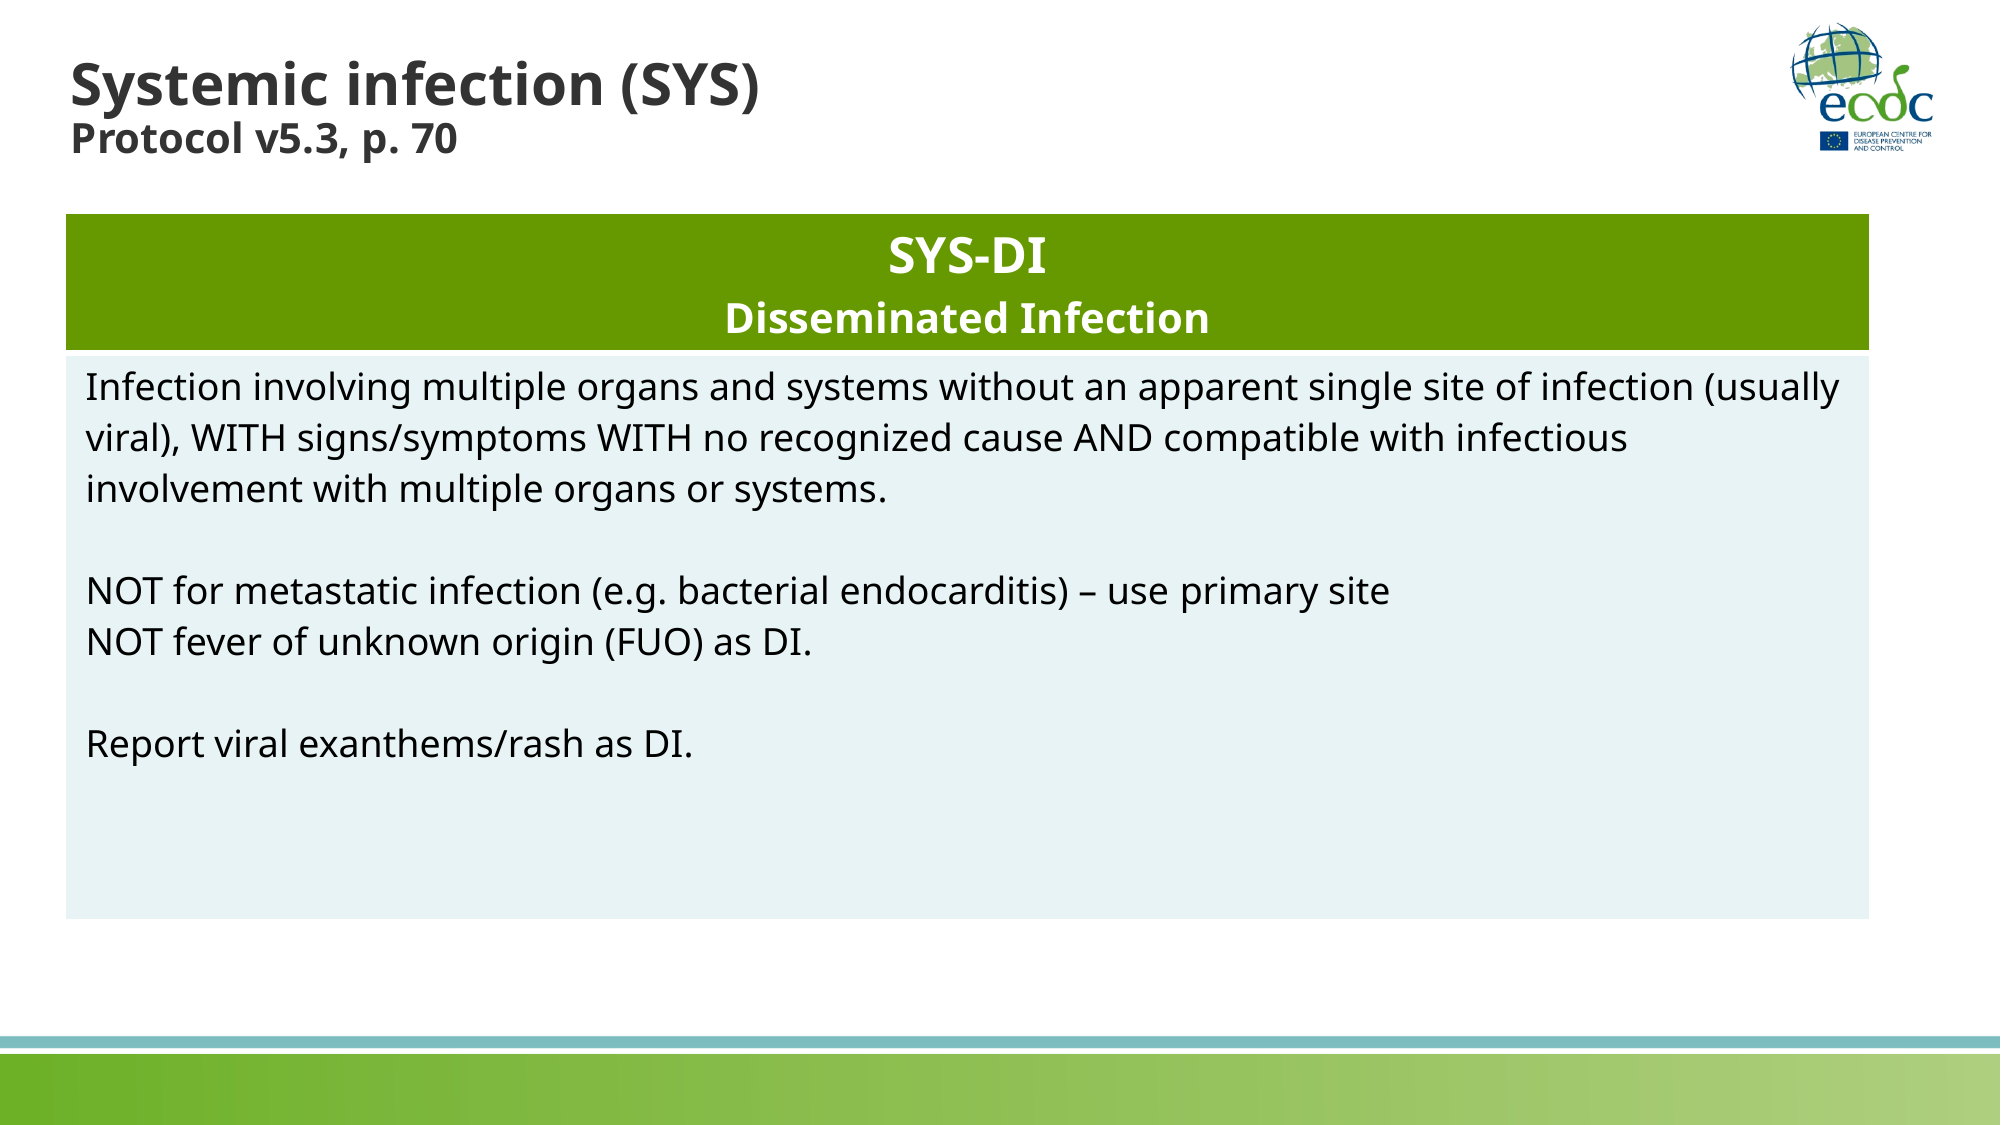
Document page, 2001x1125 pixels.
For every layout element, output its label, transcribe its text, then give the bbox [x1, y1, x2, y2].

picture [0, 0, 2000, 1125]
table_header SYS-DI Disseminated Infection [66, 214, 1869, 350]
table_cell Infection involving multiple organs and systems without an apparent single site of infection (usually viral), WITH signs/symptoms WITH no recognized cause AND compatible with infectious involvement with multiple organs or systems. NOT for metastatic infection (e.g. bacterial endocarditis) – use primary site NOT fever of unknown origin (FUO) as DI. Report viral exanthems/rash as DI. [66, 356, 1869, 919]
title Systemic infection (SYS) Protocol v5.3, p. 70 [70, 54, 1764, 186]
